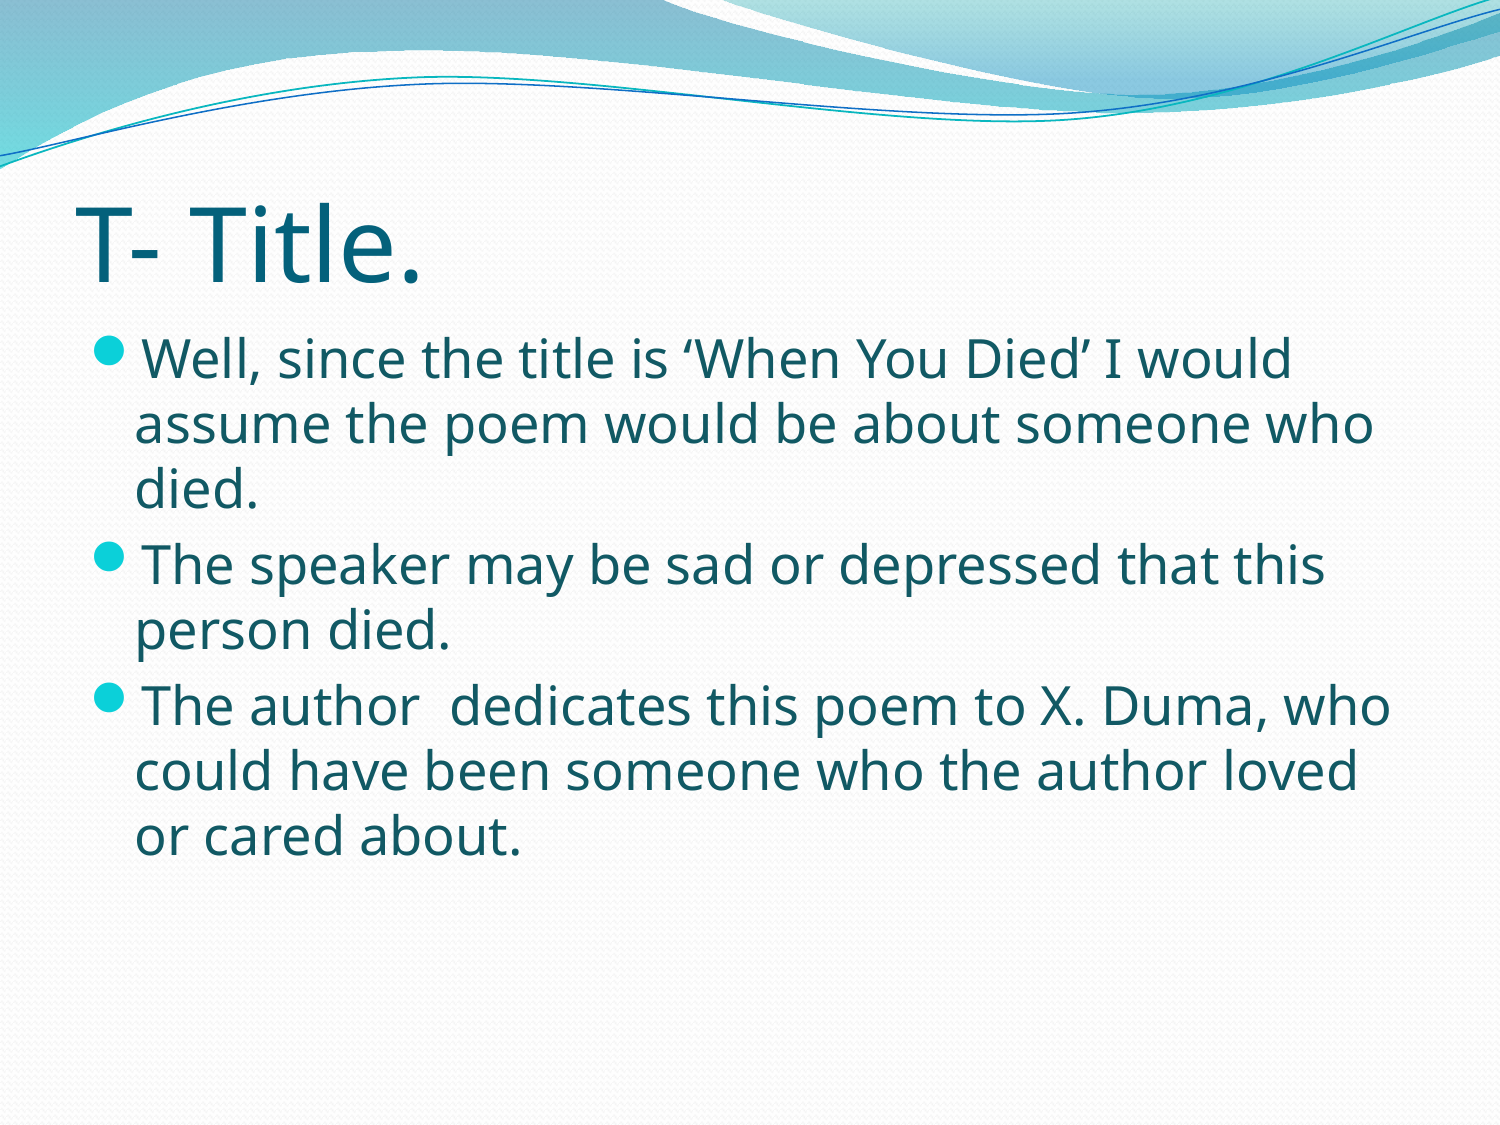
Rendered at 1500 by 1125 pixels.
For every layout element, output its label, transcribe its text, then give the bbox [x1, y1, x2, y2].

title T- Title. [75, 115, 1425, 303]
list Well, since the title is ‘When You Died’ I would assume the poem would be about someone who died. The speaker may be sad or depressed that this person died. The author dedicates this poem to X. Duma, who could have been someone who the author loved or cared about. [75, 317, 1425, 1038]
